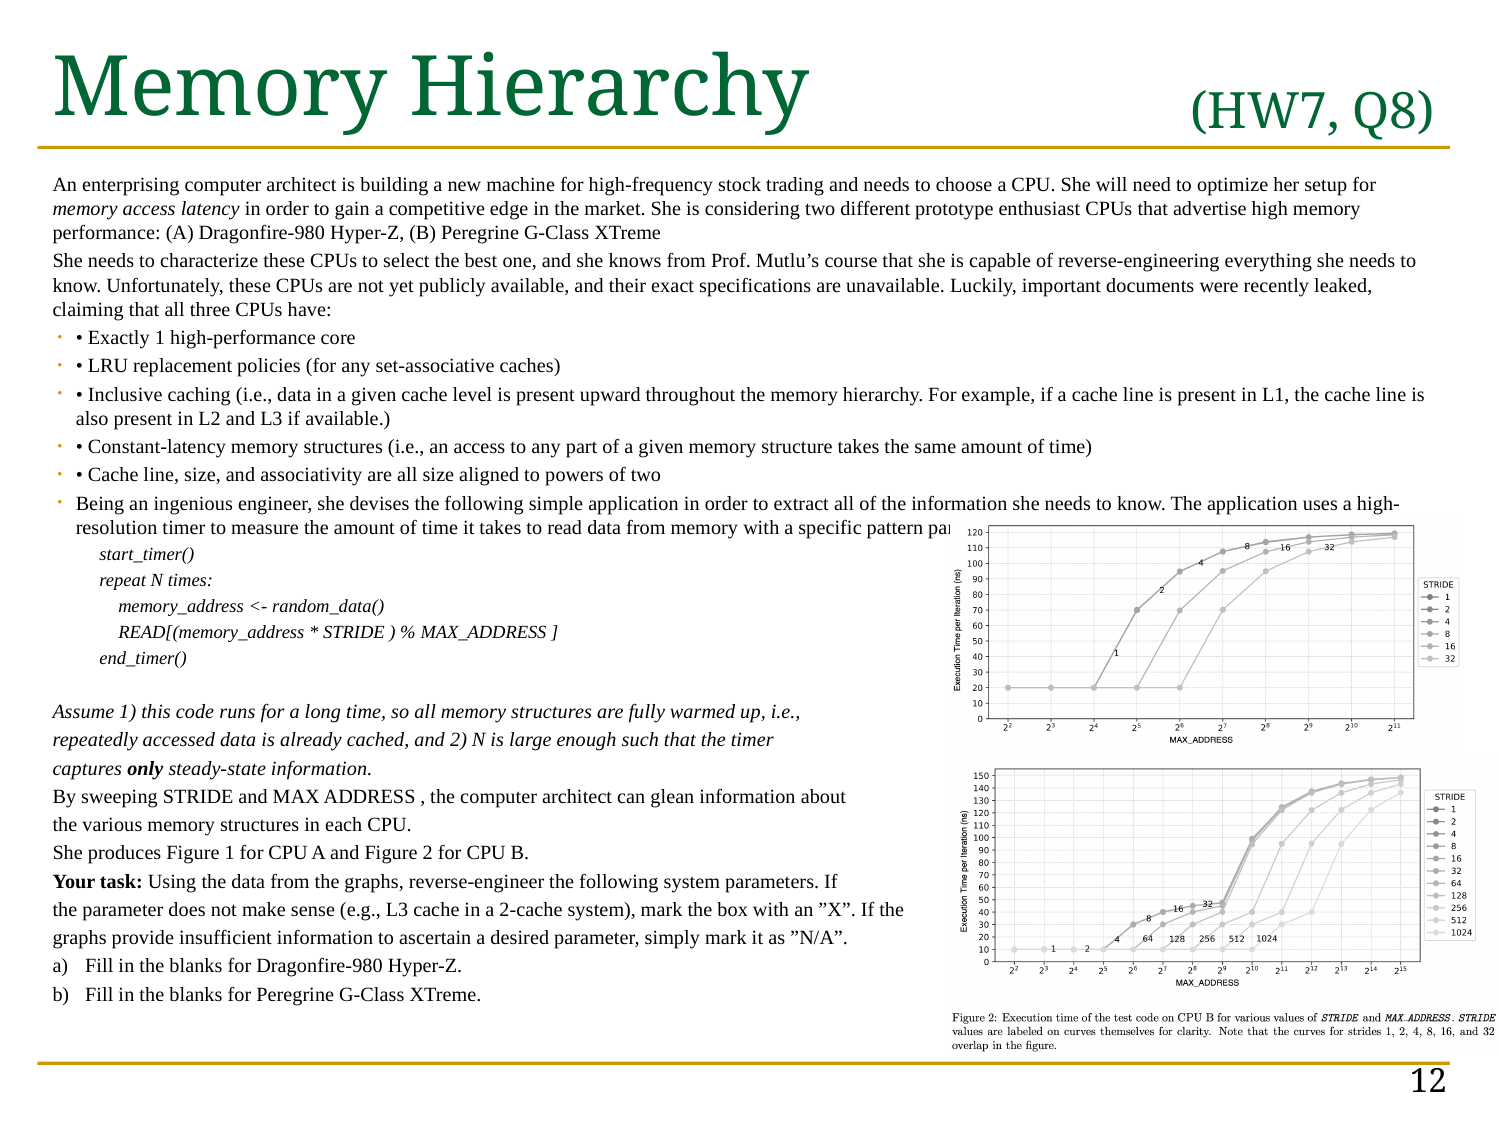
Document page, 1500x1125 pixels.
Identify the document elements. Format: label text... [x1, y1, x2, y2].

title Memory Hierarchy [37, 24, 1450, 148]
text_box (HW7, Q8) [1149, 71, 1450, 147]
picture [949, 519, 1462, 746]
slide_number 12 [1111, 1062, 1462, 1112]
picture [949, 758, 1500, 1054]
list An enterprising computer architect is building a new machine for high-frequency stock trading and needs to choose a CPU. She will need to optimize her setup for memory access latency in order to gain a competitive edge in the market. She is considering two different prototype enthusiast CPUs that advertise high memory performance: (A) Dragonfire-980 Hyper-Z, (B) Peregrine G-Class XTreme She needs to characterize these CPUs to select the best one, and she knows from Prof. Mutlu’s course that she is capable of reverse-engineering everything she needs to know. Unfortunately, these CPUs are not yet publicly available, and their exact specifications are unavailable. Luckily, important documents were recently leaked, claiming that all three CPUs have: • Exactly 1 high-performance core • LRU replacement policies (for any set-associative caches) • Inclusive caching (i.e., data in a given cache level is present upward throughout the memory hierarchy. For example, if a cache line is present in L1, the cache line is also present in L2 and L3 if available.) • Constant-latency memory structures (i.e., an access to any part of a given memory structure takes the same amount of time) • Cache line, size, and associativity are all size aligned to powers of two Being an ingenious engineer, she devises the following simple application in order to extract all of the information she needs to know. The application uses a high-resolution timer to measure the amount of time it takes to read data from memory with a specific pattern parameterized by STRIDE and MAX ADDRESS : start_timer() repeat N times: memory_address <- random_data() READ[(memory_address * STRIDE ) % MAX_ADDRESS ] end_timer() Assume 1) this code runs for a long time, so all memory structures are fully warmed up, i.e., repeatedly accessed data is already cached, and 2) N is large enough such that the timer captures only steady-state information. By sweeping STRIDE and MAX ADDRESS , the computer architect can glean information about the various memory structures in each CPU. She produces Figure 1 for CPU A and Figure 2 for CPU B. Your task: Using the data from the graphs, reverse-engineer the following system parameters. If the parameter does not make sense (e.g., L3 cache in a 2-cache system), mark the box with an ”X”. If the graphs provide insufficient information to ascertain a desired parameter, simply mark it as ”N/A”. Fill in the blanks for Dragonfire-980 Hyper-Z. Fill in the blanks for Peregrine G-Class XTreme. [37, 163, 1450, 1016]
